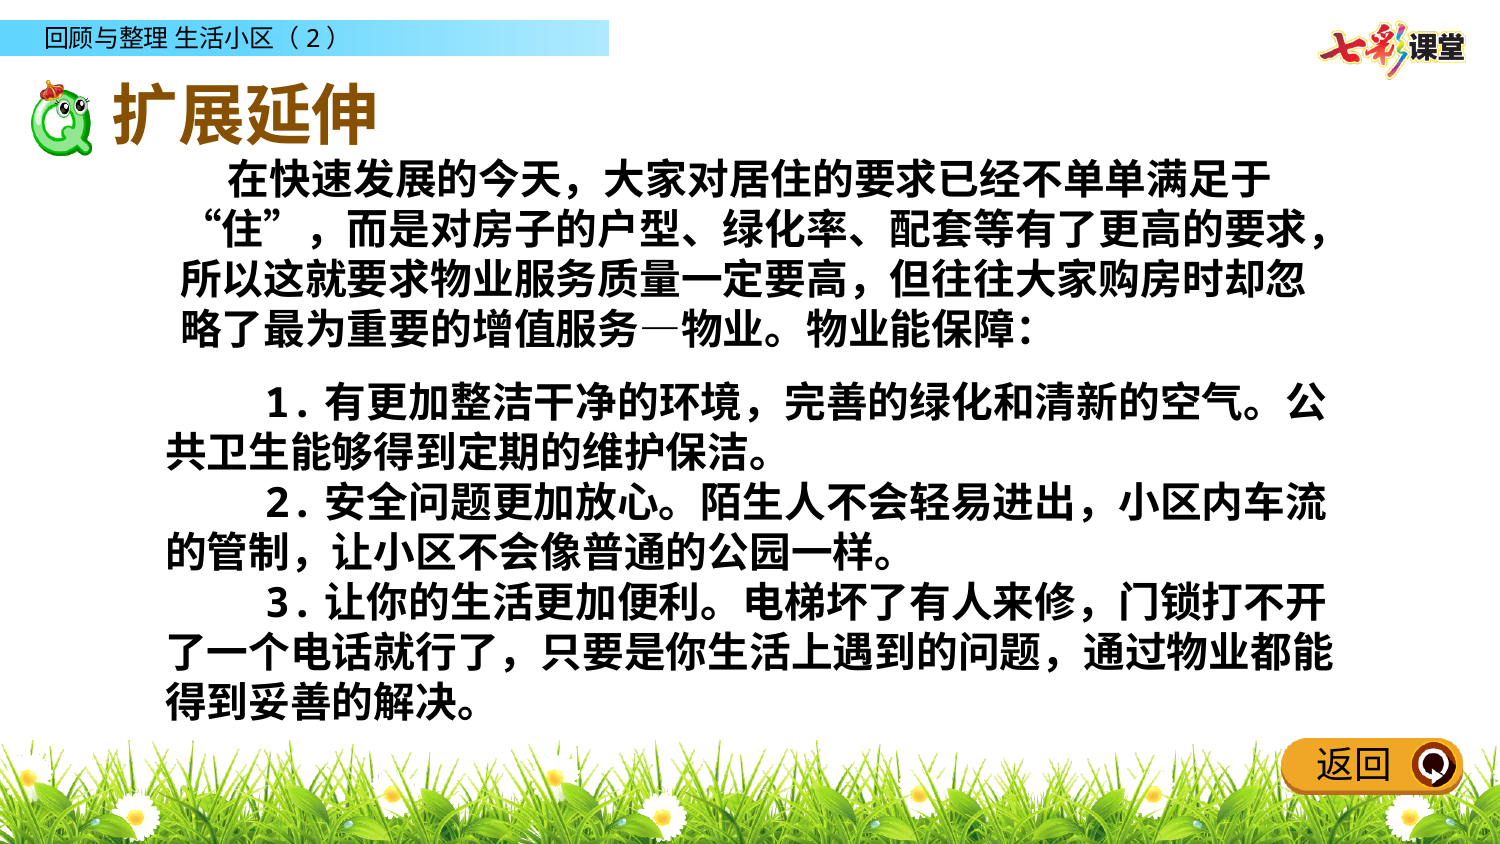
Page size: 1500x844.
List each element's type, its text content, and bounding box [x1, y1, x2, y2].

picture [0, 740, 1500, 844]
text_box 扩展延伸 [100, 67, 404, 159]
text_box 在快速发展的今天，大家对居住的要求已经不单单满足于“住”，而是对房子的户型、绿化率、配套等有了更高的要求，所以这就要求物业服务质量一定要高，但往往大家购房时却忽略了最为重要的增值服务—物业。物业能保障： [165, 145, 1355, 361]
picture [31, 80, 92, 156]
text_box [1281, 733, 1464, 795]
picture [1316, 20, 1468, 80]
text_box 1.有更加整洁干净的环境，完善的绿化和清新的空气。公共卫生能够得到定期的维护保洁。 2.安全问题更加放心。陌生人不会轻易进出，小区内车流的管制，让小区不会像普通的公园一样。 3.让你的生活更加便利。电梯坏了有人来修，门锁打不开了一个电话就行了，只要是你生活上遇到的问题，通过物业都能得到妥善的解决。 [150, 368, 1367, 734]
